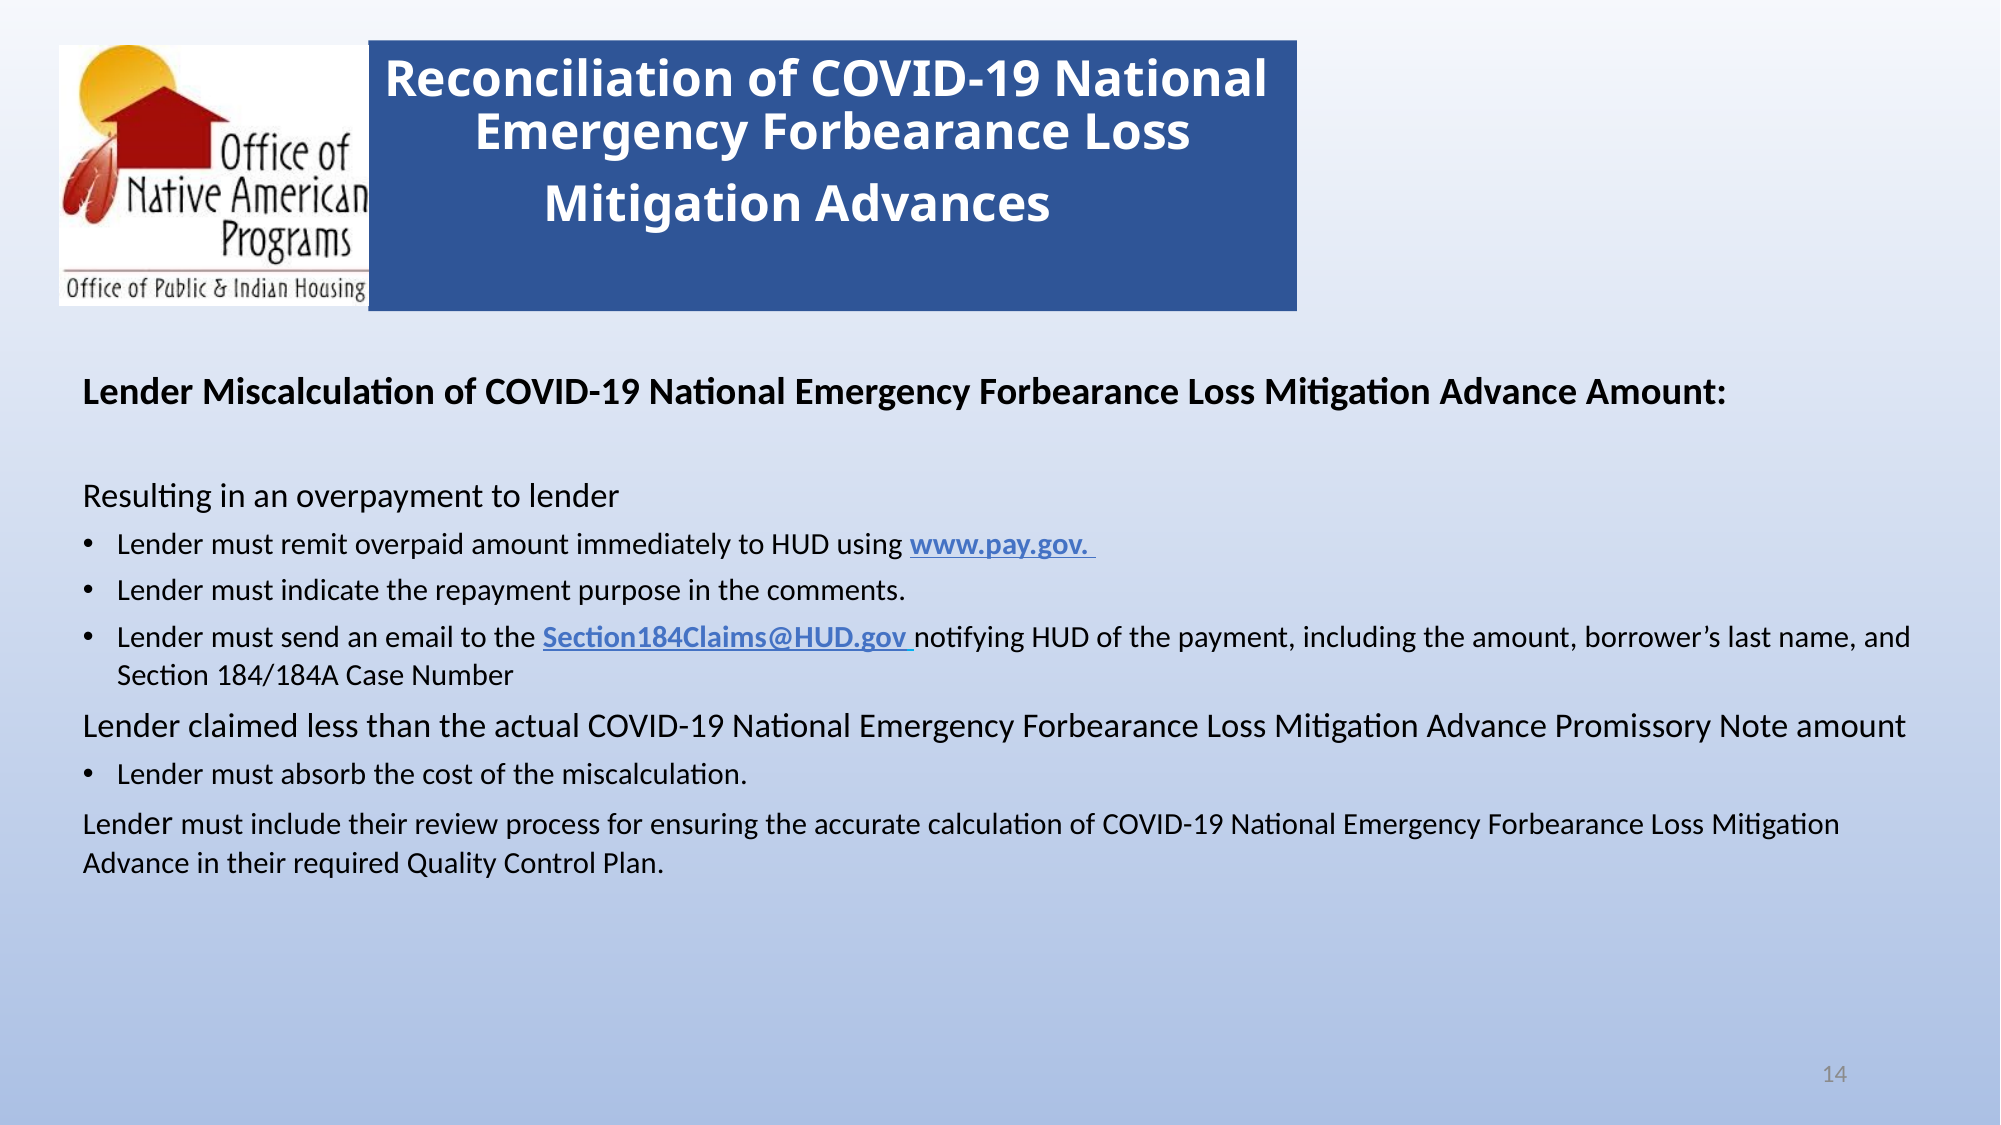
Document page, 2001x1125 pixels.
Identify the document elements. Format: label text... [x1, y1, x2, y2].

list Lender Miscalculation of COVID-19 National Emergency Forbearance Loss Mitigation Advance Amount: Resulting in an overpayment to lender Lender must remit overpaid amount immediately to HUD using www.pay.gov. Lender must indicate the repayment purpose in the comments. Lender must send an email to the Section184Claims@HUD.gov notifying HUD of the payment, including the amount, borrower’s last name, and Section 184/184A Case Number Lender claimed less than the actual COVID-19 National Emergency Forbearance Loss Mitigation Advance Promissory Note amount Lender must absorb the cost of the miscalculation. Lender must include their review process for ensuring the accurate calculation of COVID-19 National Emergency Forbearance Loss Mitigation Advance in their required Quality Control Plan. [67, 305, 1941, 1040]
picture [59, 45, 369, 306]
title Reconciliation of COVID-19 National Emergency Forbearance Loss Mitigation Advances [368, 40, 1297, 305]
slide_number 14 [1412, 1042, 1863, 1103]
